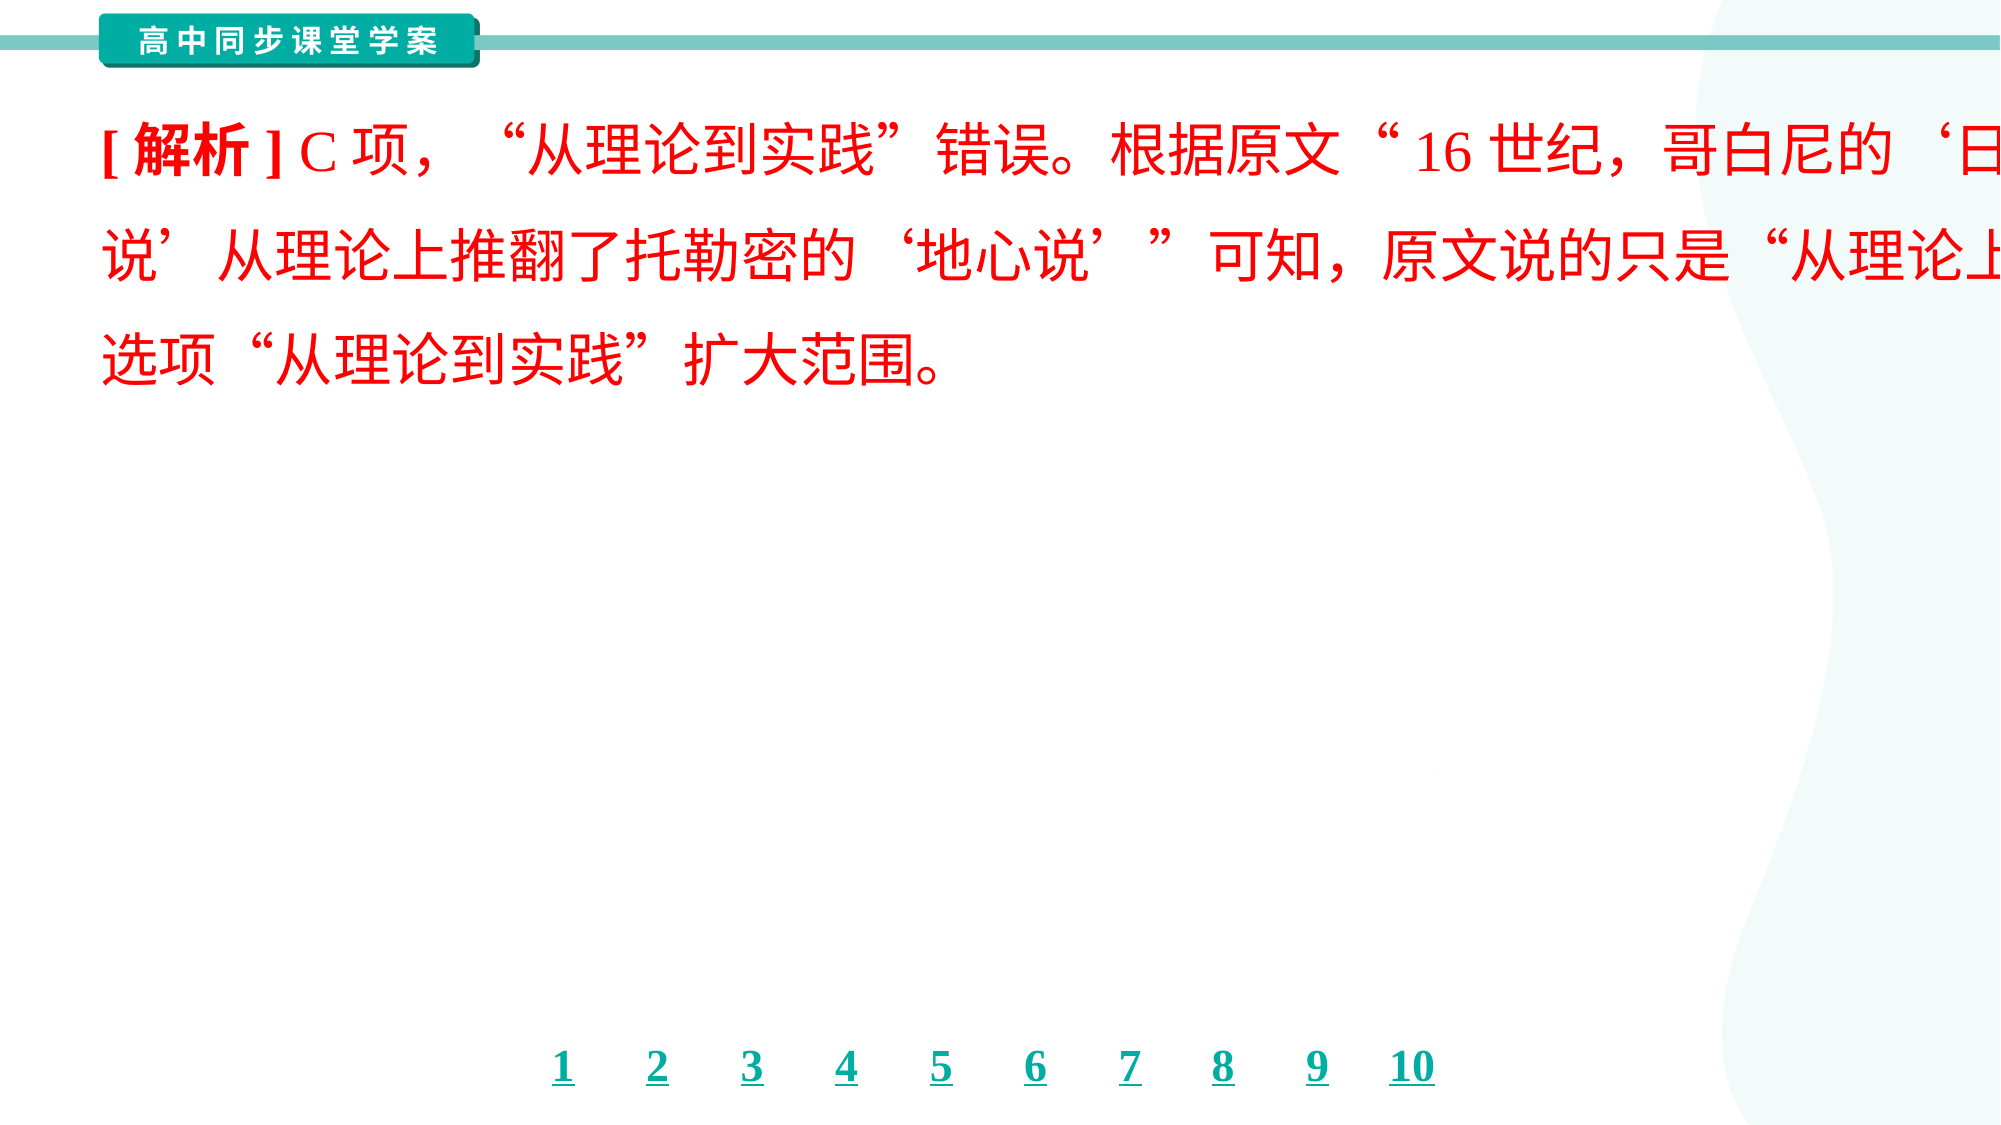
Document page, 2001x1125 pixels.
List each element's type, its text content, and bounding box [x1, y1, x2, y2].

picture [0, 0, 2000, 1125]
text_box [解析] C项，“从理论到实践”错误。根据原文“16世纪，哥白尼的‘日心 说’从理论上推翻了托勒密的‘地心说’”可知，原文说的只是“从理论上”， 选项“从理论到实践”扩大范围。 [100, 76, 1899, 383]
